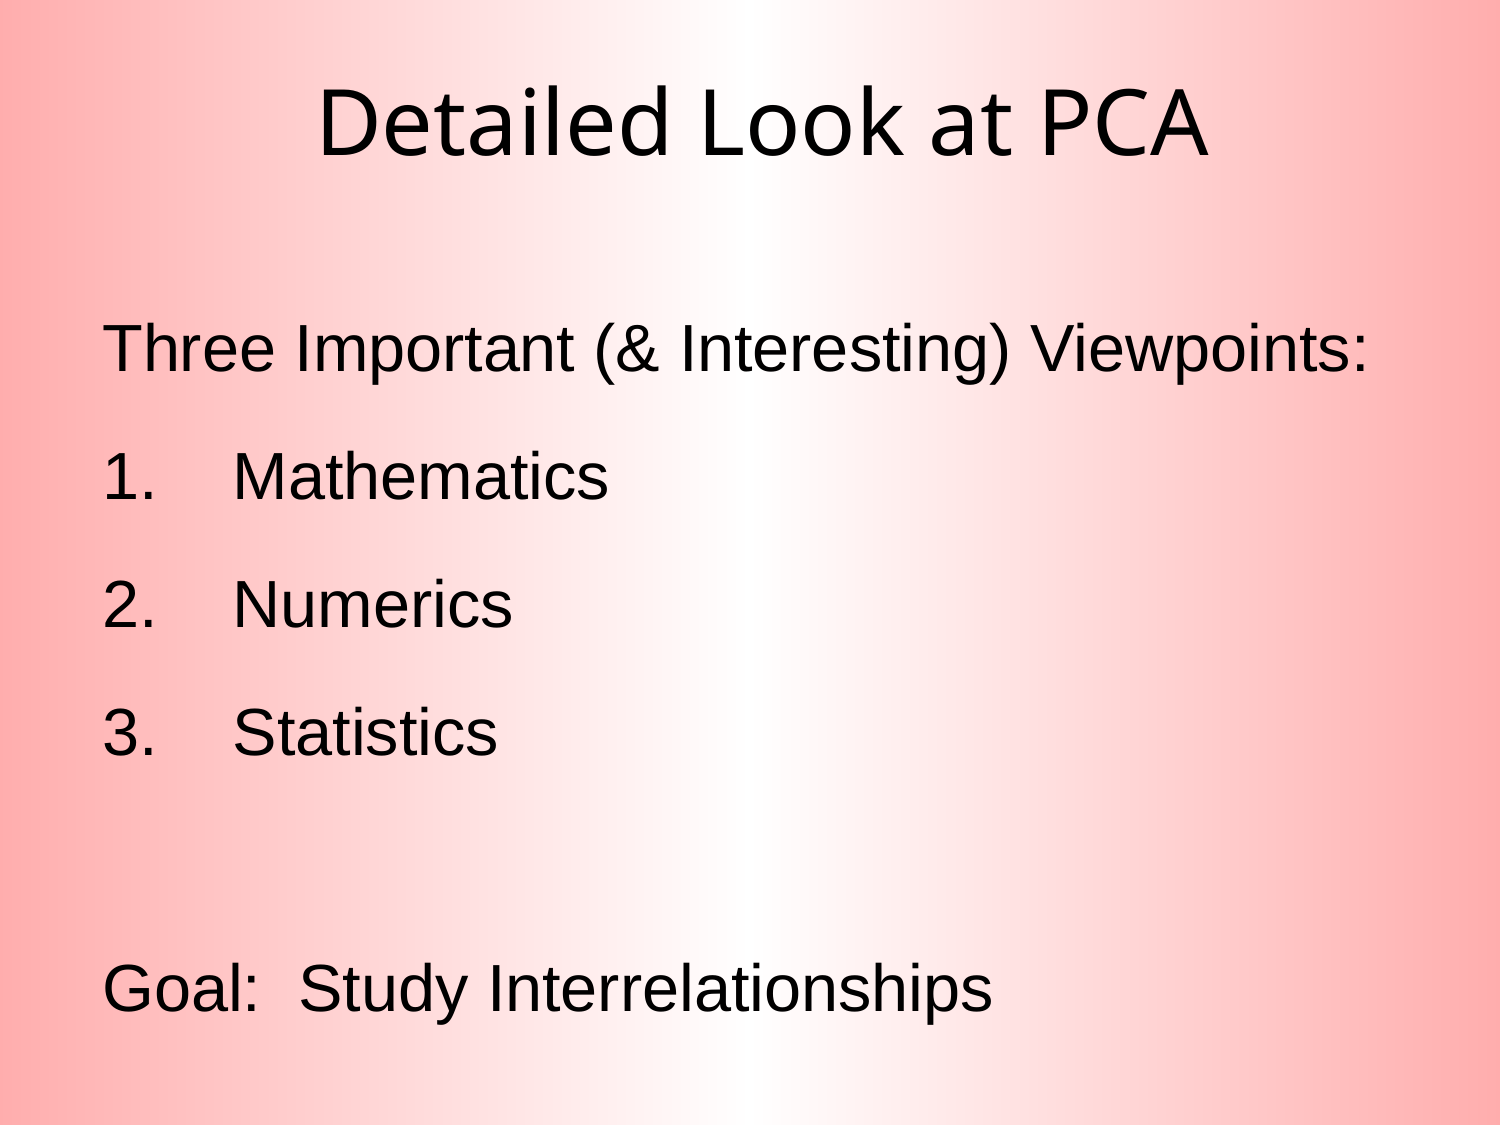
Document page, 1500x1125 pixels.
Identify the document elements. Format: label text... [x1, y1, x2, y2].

text_box Three Important (& Interesting) Viewpoints: Mathematics Numerics Statistics Goal: Study Interrelationships [87, 249, 1450, 1033]
title Detailed Look at PCA [125, 24, 1400, 213]
